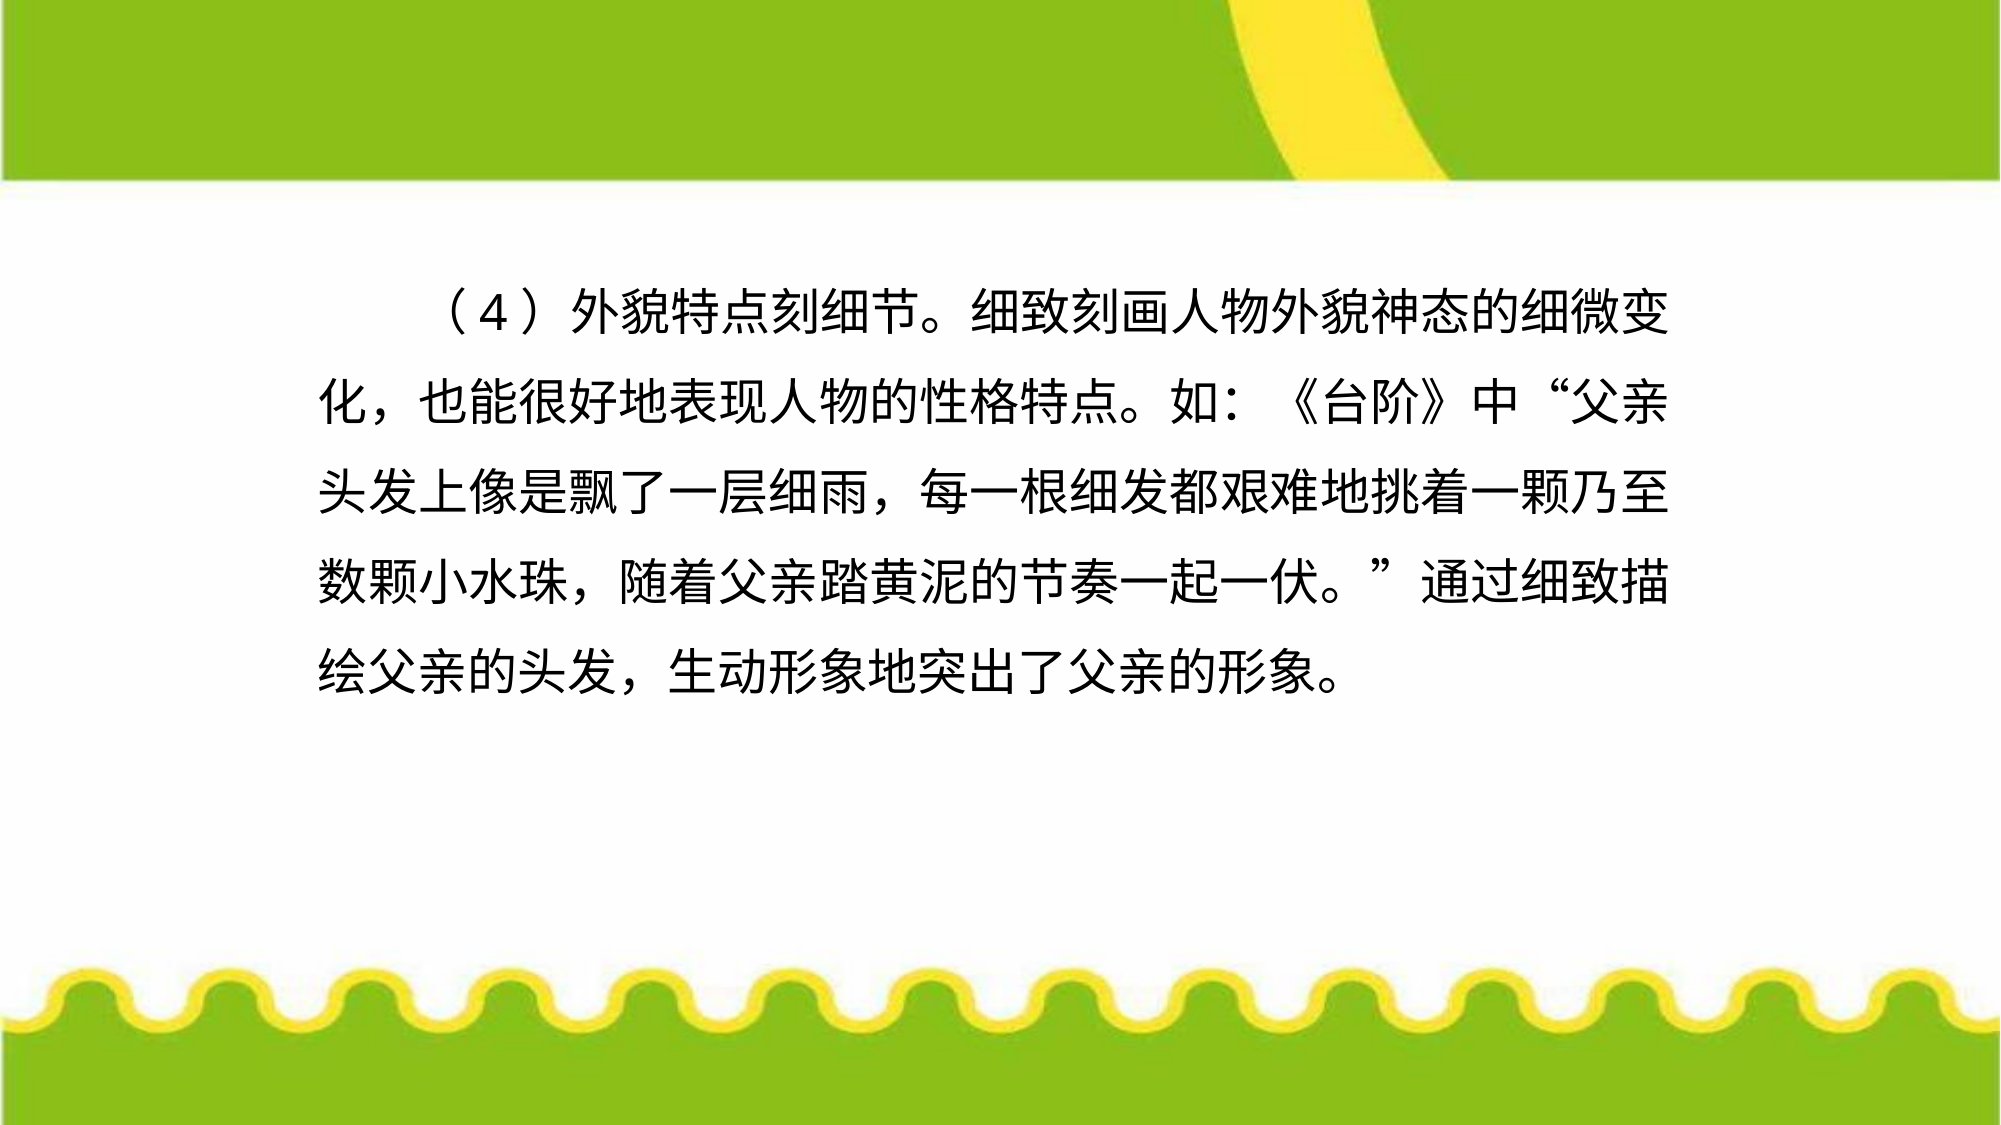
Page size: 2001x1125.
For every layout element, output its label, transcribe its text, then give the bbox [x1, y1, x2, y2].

text_box （4）外貌特点刻细节。细致刻画人物外貌神态的细微变化，也能很好地表现人物的性格特点。如：《台阶》中“父亲头发上像是飘了一层细雨，每一根细发都艰难地挑着一颗乃至数颗小水珠，随着父亲踏黄泥的节奏一起一伏。”通过细致描绘父亲的头发，生动形象地突出了父亲的形象。 [303, 243, 1686, 709]
picture [0, 0, 2001, 1125]
